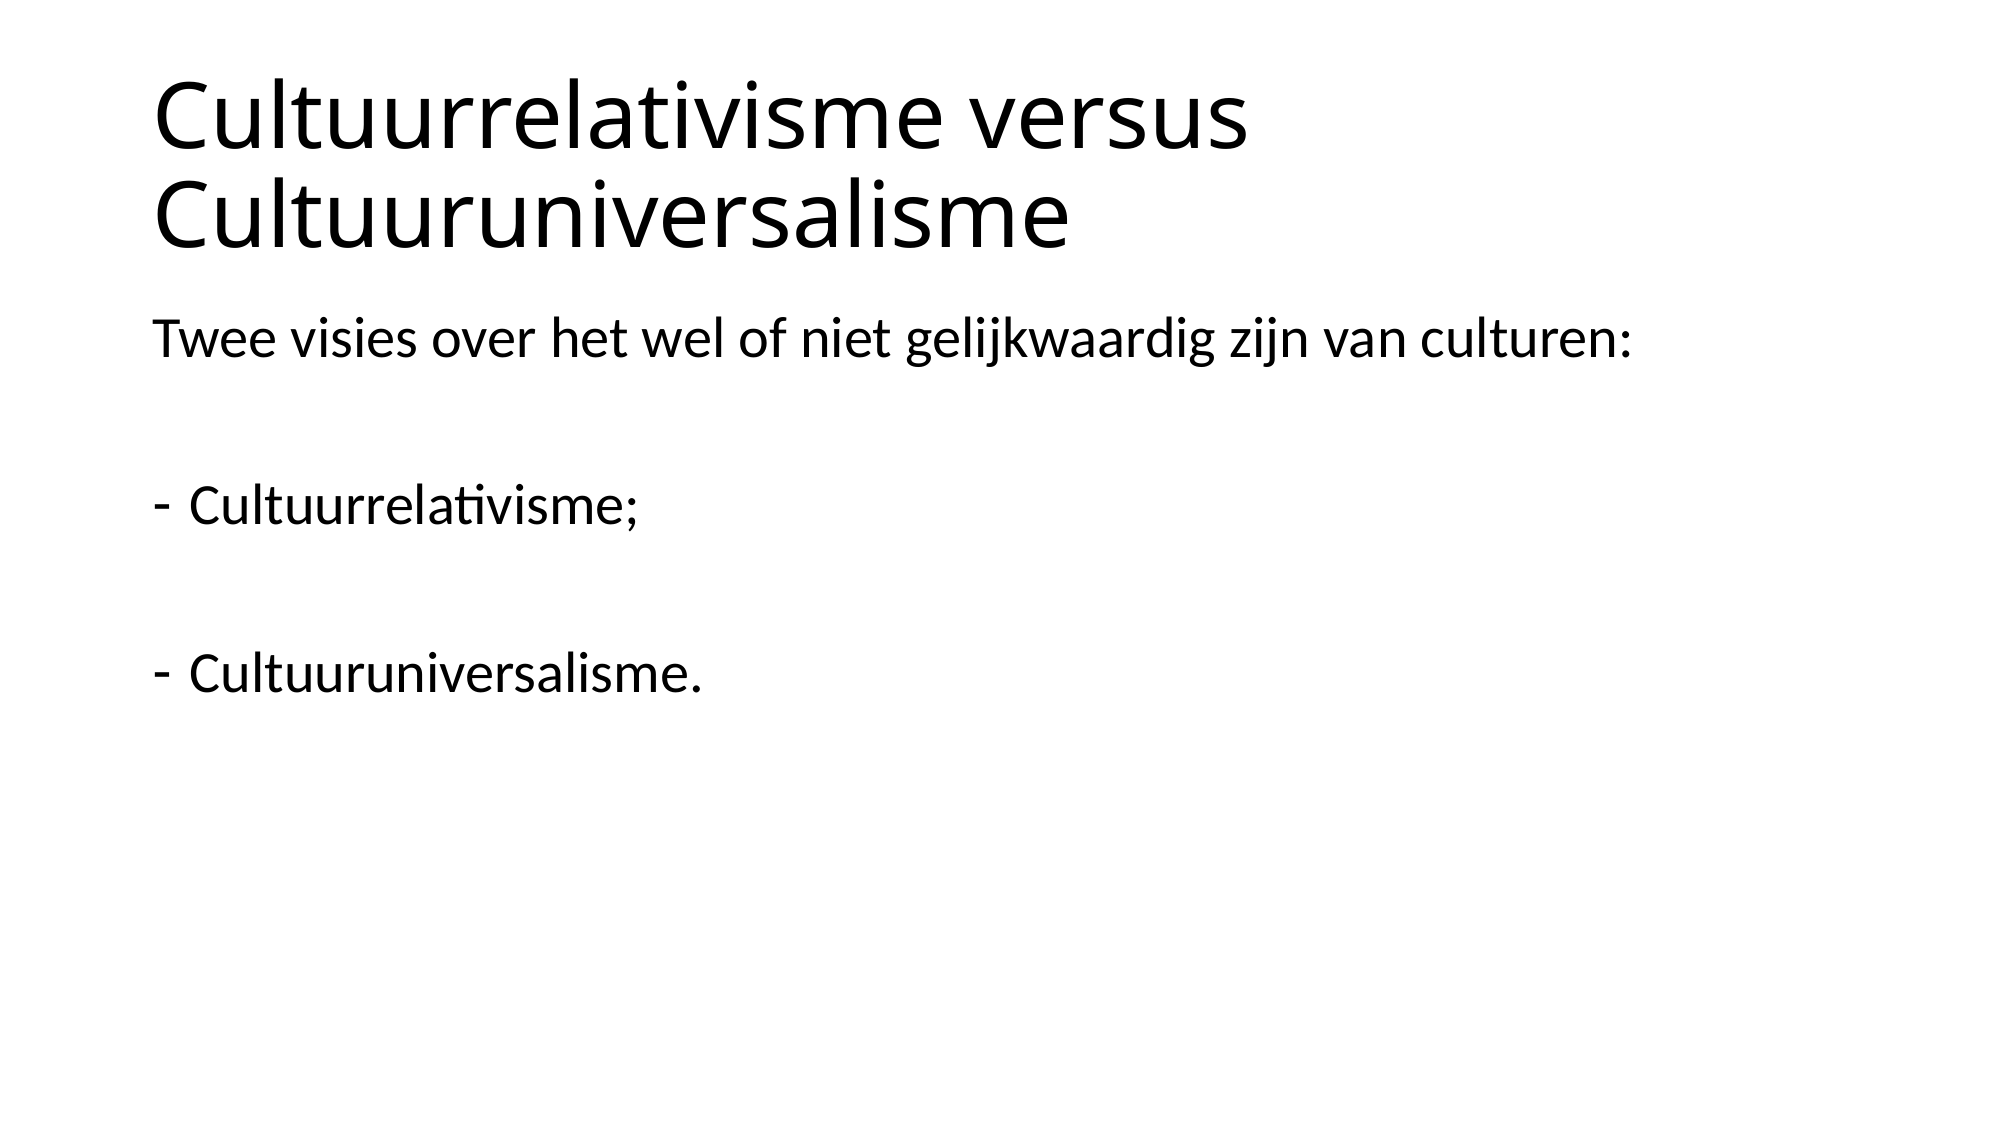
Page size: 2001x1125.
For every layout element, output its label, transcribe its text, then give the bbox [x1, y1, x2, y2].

title Cultuurrelativisme versus Cultuuruniversalisme [137, 59, 1907, 278]
list Twee visies over het wel of niet gelijkwaardig zijn van culturen: Cultuurrelativisme; Cultuuruniversalisme. [137, 299, 1863, 1014]
